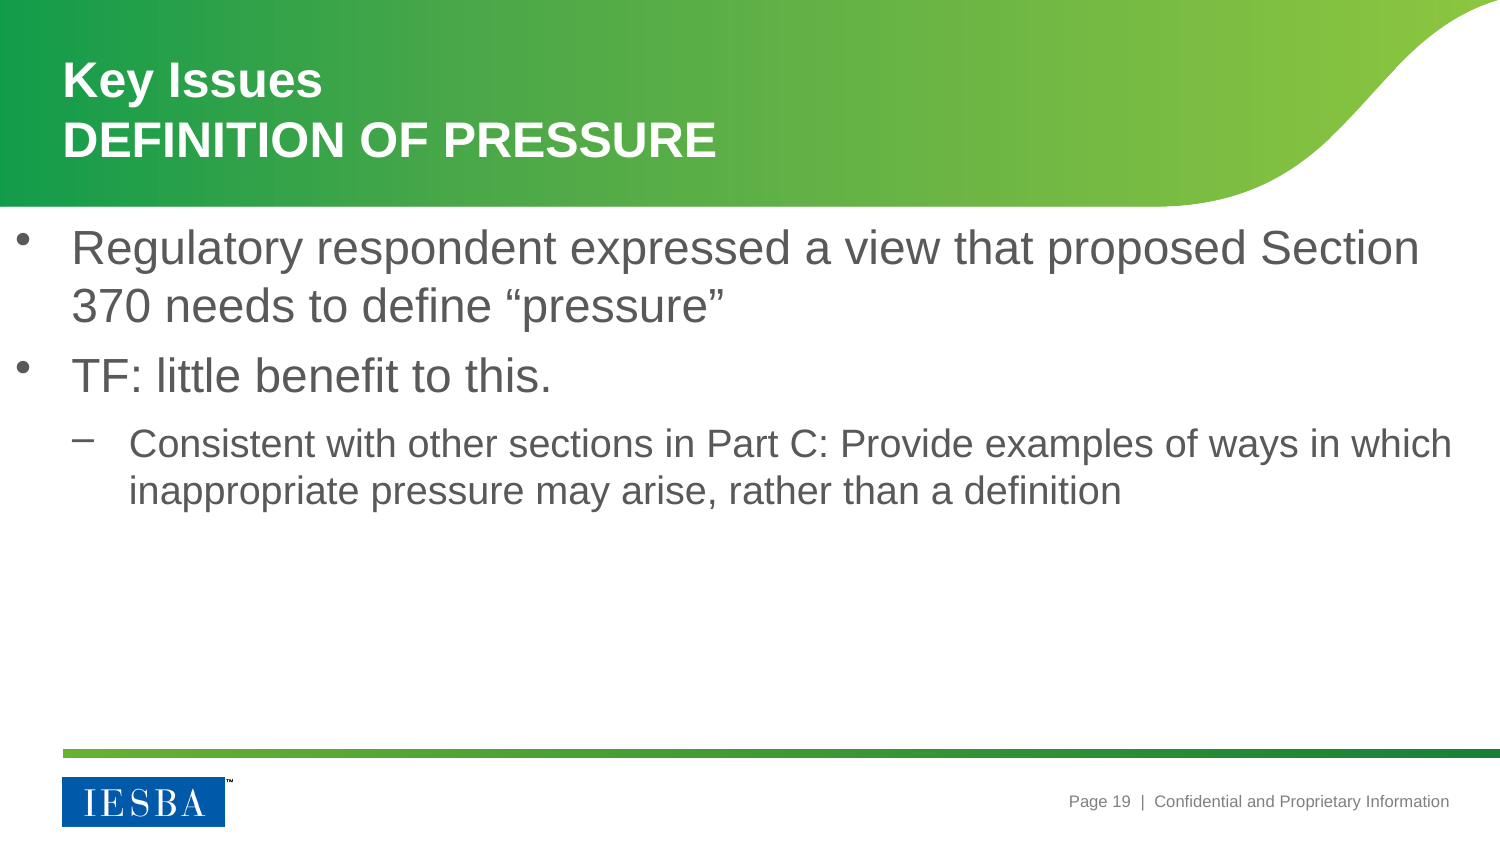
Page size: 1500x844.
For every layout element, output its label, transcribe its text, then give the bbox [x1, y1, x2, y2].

list Regulatory respondent expressed a view that proposed Section 370 needs to define “pressure” TF: little benefit to this. Consistent with other sections in Part C: Provide examples of ways in which inappropriate pressure may arise, rather than a definition [0, 209, 1500, 747]
picture [62, 777, 233, 827]
title Key Issues Definition of Pressure [62, 75, 1300, 141]
picture [0, 0, 1500, 207]
